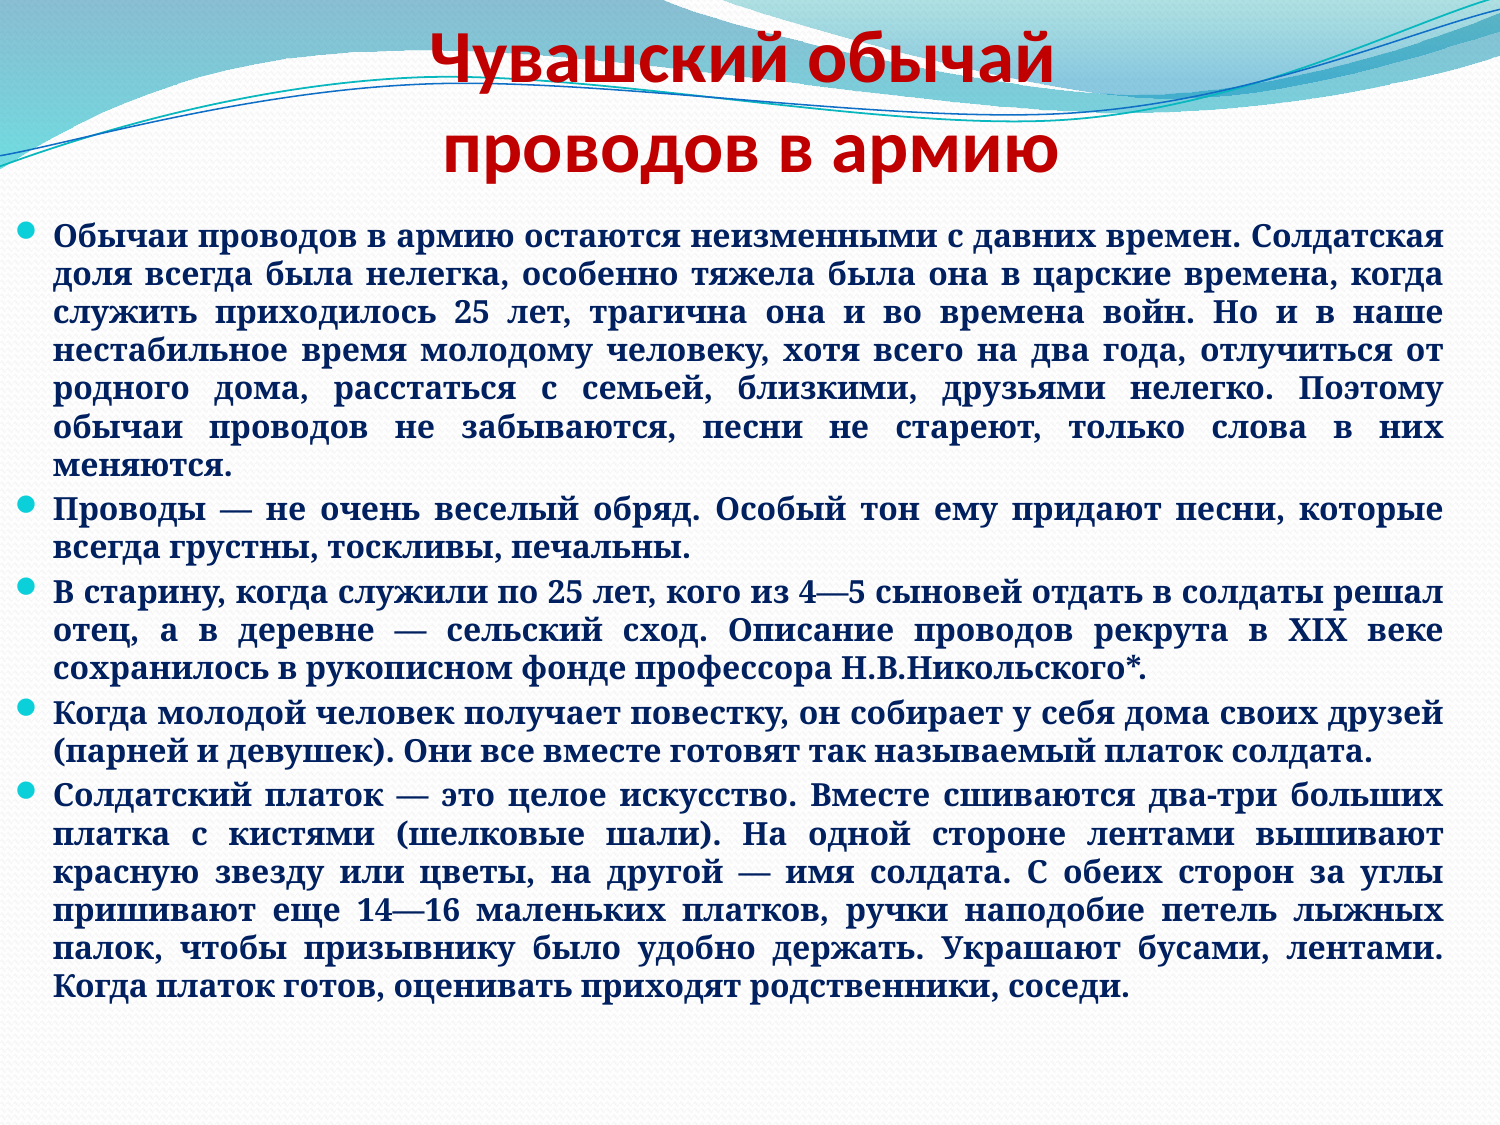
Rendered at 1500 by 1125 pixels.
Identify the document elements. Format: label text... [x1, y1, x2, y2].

title Чувашский обычай проводов в армию [76, 0, 1427, 188]
list Обычаи проводов в армию остаются неизменными с давних времен. Солдатская доля всегда была нелегка, особенно тяжела была она в царские времена, когда служить приходилось 25 лет, трагична она и во времена войн. Но и в наше нестабильное время молодому человеку, хотя всего на два года, отлучиться от родного дома, расстаться с семьей, близкими, друзьями нелегко. Поэтому обычаи проводов не забываются, песни не стареют, только слова в них меняются. Проводы — не очень веселый обряд. Особый тон ему придают песни, которые всегда грустны, тоскливы, печальны. В старину, когда служили по 25 лет, кого из 4—5 сыновей отдать в солдаты решал отец, а в деревне — сельский сход. Описание проводов рекрута в ХIХ веке сохранилось в рукописном фонде профессора Н.В.Никольского*. Когда молодой человек получает повестку, он собирает у себя дома своих друзей (парней и девушек). Они все вместе готовят так называемый платок солдата. Солдатский платок — это целое искусство. Вместе сшиваются два-три больших платка с кистями (шелковые шали). На одной стороне лентами вышивают красную звезду или цветы, на другой — имя солдата. С обеих сторон за углы пришивают еще 14—16 маленьких платков, ручки наподобие петель лыжных палок, чтобы призывнику было удобно держать. Украшают бусами, лентами. Когда платок готов, оценивать приходят родственники, соседи. [0, 208, 1459, 1071]
